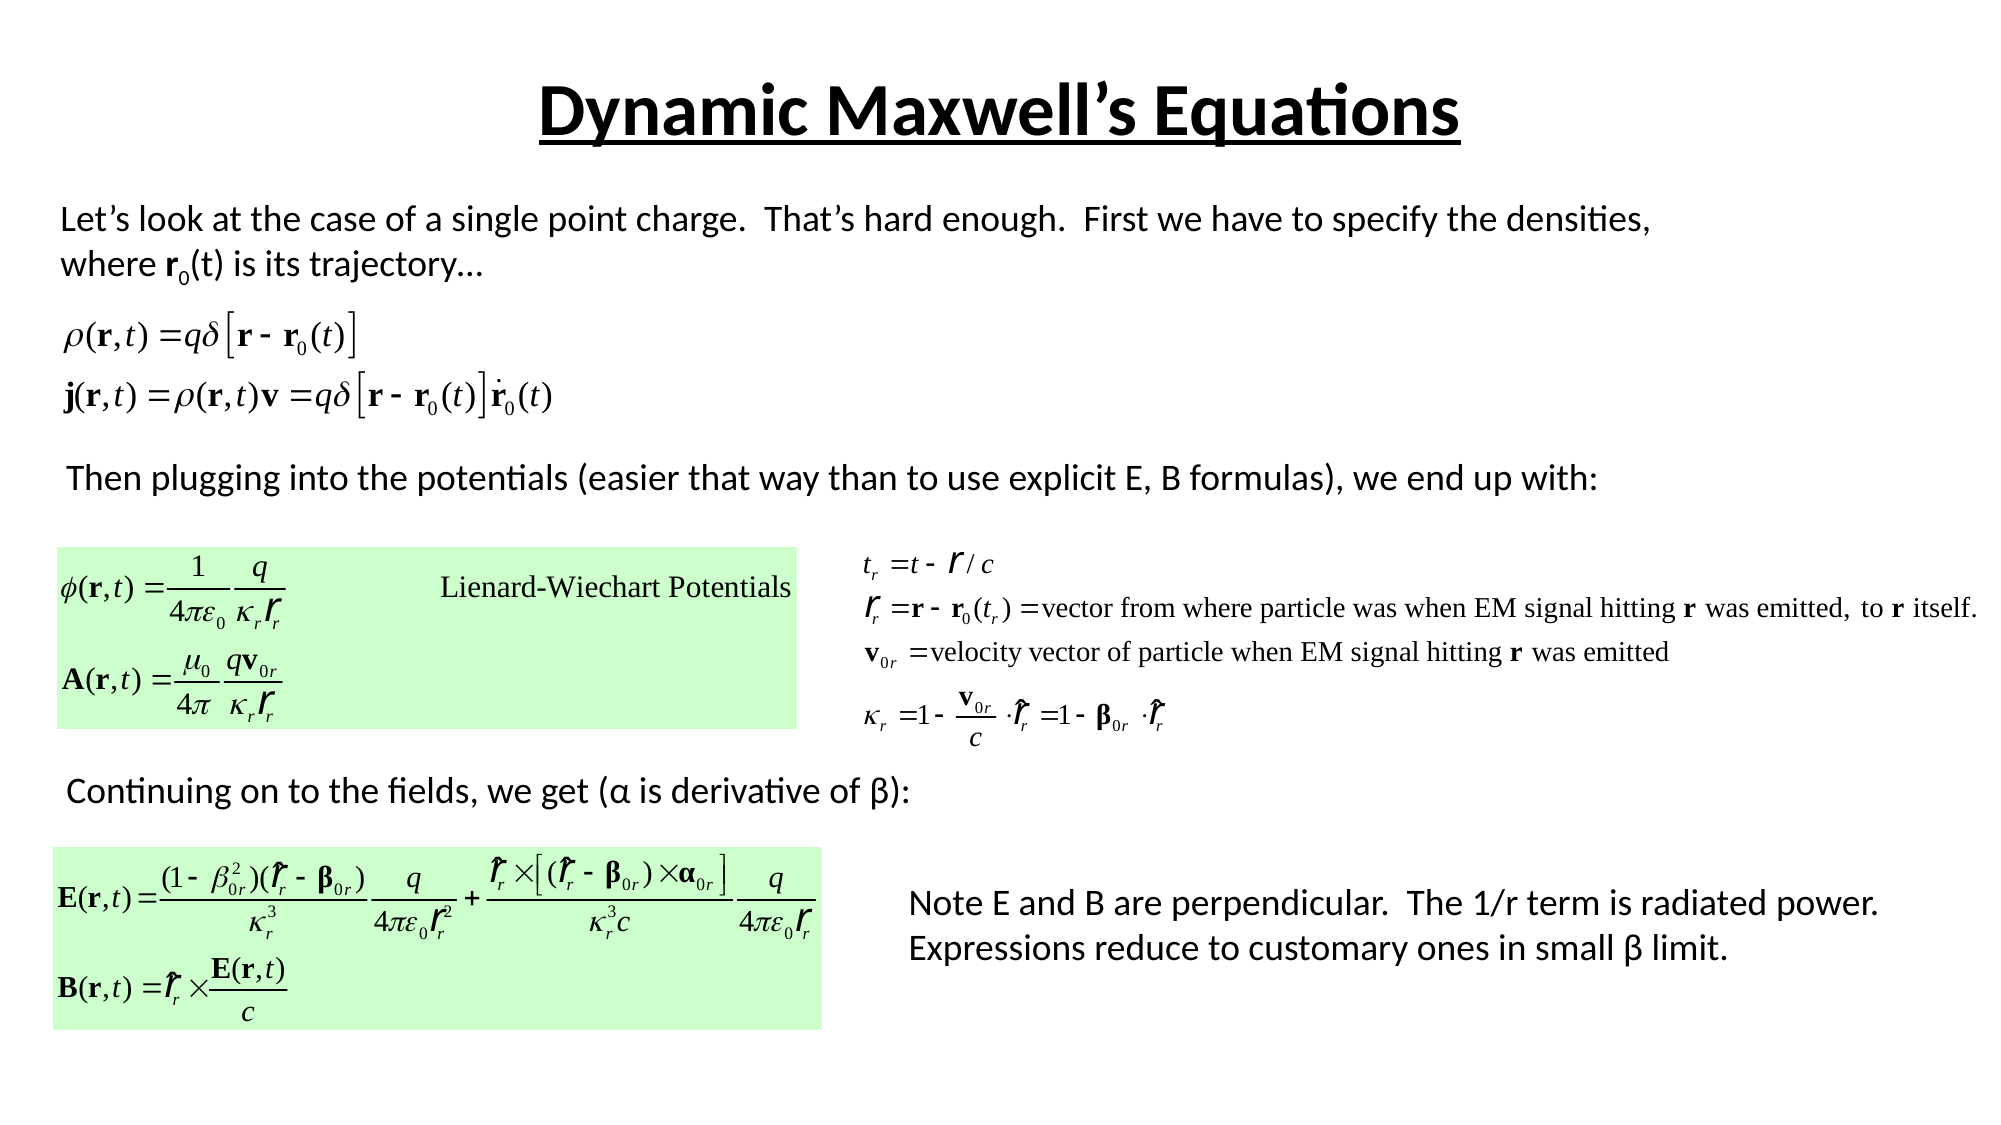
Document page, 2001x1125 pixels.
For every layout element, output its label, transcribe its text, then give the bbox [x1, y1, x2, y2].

title Dynamic Maxwell’s Equations [249, 45, 1750, 160]
text_box Continuing on to the fields, we get (α is derivative of β): [51, 759, 926, 819]
text_box Then plugging into the potentials (easier that way than to use explicit E, B formulas), we end up with: [51, 445, 1616, 505]
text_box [56, 546, 797, 729]
text_box Note E and B are perpendicular. The 1/r term is radiated power. Expressions reduce to customary ones in small β limit. [893, 870, 1955, 976]
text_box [53, 847, 823, 1030]
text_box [859, 545, 1983, 753]
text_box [56, 309, 560, 427]
text_box Let’s look at the case of a single point charge. That’s hard enough. First we have to specify the densities, where r0(t) is its trajectory… [45, 186, 1684, 298]
